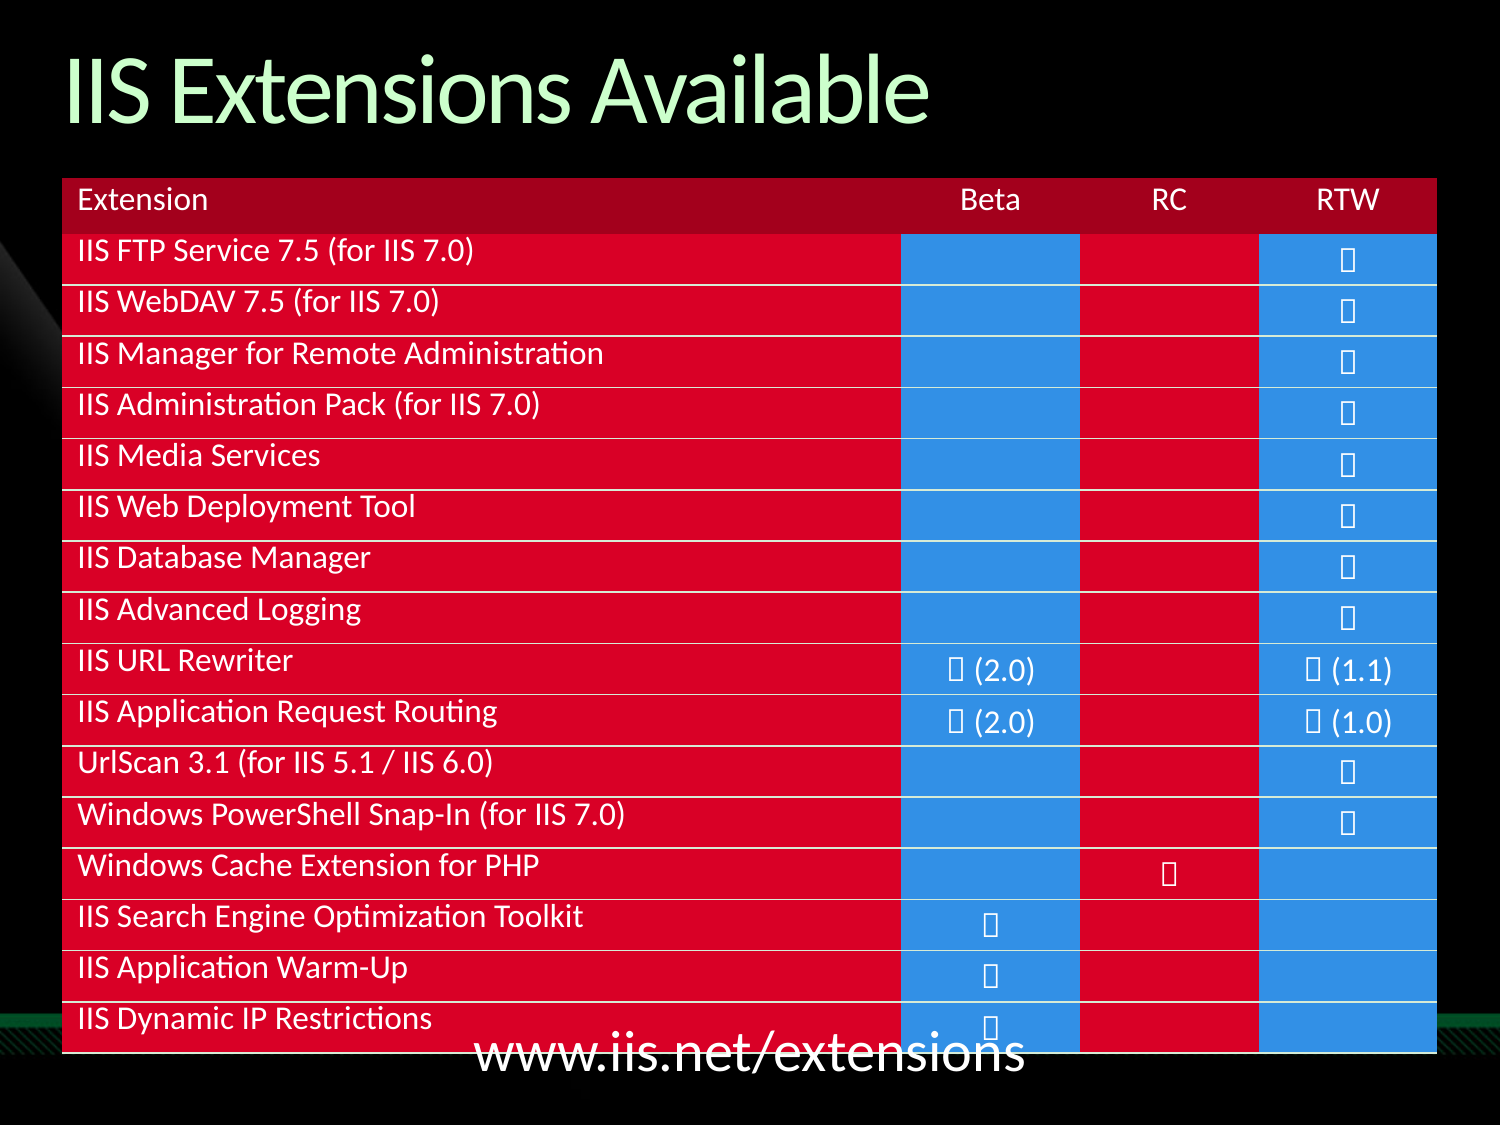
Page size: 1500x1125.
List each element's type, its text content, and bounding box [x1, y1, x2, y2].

table_cell IIS Web Deployment Tool [62, 491, 901, 540]
table_cell [1080, 542, 1259, 591]
table_cell [901, 593, 1080, 643]
table_cell  [1259, 388, 1437, 438]
table_cell  [1259, 542, 1437, 591]
table_cell  (1.0) [1259, 695, 1437, 745]
table_cell  [1259, 286, 1437, 335]
table_cell IIS WebDAV 7.5 (for IIS 7.0) [62, 286, 901, 335]
table_cell [1080, 951, 1259, 1001]
table_header Beta [901, 178, 1080, 234]
table_header Extension [62, 178, 901, 234]
table_cell IIS Application Warm-Up [62, 951, 901, 1001]
table_cell [901, 337, 1080, 387]
table_cell  [1259, 439, 1437, 489]
text_box www.iis.net/extensions [458, 1006, 1042, 1091]
table_cell IIS Application Request Routing [62, 695, 901, 745]
table_cell IIS Dynamic IP Restrictions [62, 1003, 901, 1052]
table_cell  [1259, 747, 1437, 796]
table_cell  [1080, 849, 1259, 899]
table_cell  [1259, 491, 1437, 540]
table_cell [1259, 849, 1437, 899]
picture [0, 0, 1500, 1125]
table_header RC [1080, 178, 1259, 234]
table_cell [901, 439, 1080, 489]
table_cell  [901, 951, 1080, 1001]
table_cell  [1259, 593, 1437, 643]
table_cell [1080, 747, 1259, 796]
table_cell [901, 849, 1080, 899]
table_cell  (2.0) [901, 695, 1080, 745]
table_cell [1080, 439, 1259, 489]
table_cell [1080, 234, 1259, 284]
table_cell IIS Media Services [62, 439, 901, 489]
table_cell [1259, 1003, 1437, 1052]
table_cell Windows Cache Extension for PHP [62, 849, 901, 899]
table_cell [901, 798, 1080, 847]
table_cell  [901, 1003, 1080, 1052]
table_cell [1080, 491, 1259, 540]
table_cell [1080, 644, 1259, 694]
table_cell  [1259, 798, 1437, 847]
table_cell [1080, 388, 1259, 438]
table_cell [1080, 593, 1259, 643]
table_cell  [901, 900, 1080, 950]
table_cell UrlScan 3.1 (for IIS 5.1 / IIS 6.0) [62, 747, 901, 796]
table_cell IIS Database Manager [62, 542, 901, 591]
table_cell  [1259, 234, 1437, 284]
table_cell IIS Manager for Remote Administration [62, 337, 901, 387]
table_cell  (2.0) [901, 644, 1080, 694]
table_cell IIS Advanced Logging [62, 593, 901, 643]
table_cell [901, 234, 1080, 284]
table_cell [1080, 695, 1259, 745]
title IIS Extensions Available [62, 37, 1438, 147]
table_cell [1080, 337, 1259, 387]
table_cell [1080, 798, 1259, 847]
table_cell [1080, 1003, 1259, 1052]
table_header RTW [1259, 178, 1437, 234]
table_cell [901, 286, 1080, 335]
table_cell [901, 388, 1080, 438]
table_cell [901, 491, 1080, 540]
table_cell [1259, 900, 1437, 950]
table_cell  [1259, 337, 1437, 387]
table_cell Windows PowerShell Snap-In (for IIS 7.0) [62, 798, 901, 847]
table_cell IIS URL Rewriter [62, 644, 901, 694]
table_cell IIS FTP Service 7.5 (for IIS 7.0) [62, 234, 901, 284]
table_cell [1080, 286, 1259, 335]
table_cell IIS Search Engine Optimization Toolkit [62, 900, 901, 950]
table_cell [1259, 951, 1437, 1001]
table_cell [1080, 900, 1259, 950]
table_cell IIS Administration Pack (for IIS 7.0) [62, 388, 901, 438]
table_cell [901, 747, 1080, 796]
table_cell  (1.1) [1259, 644, 1437, 694]
table_cell [901, 542, 1080, 591]
